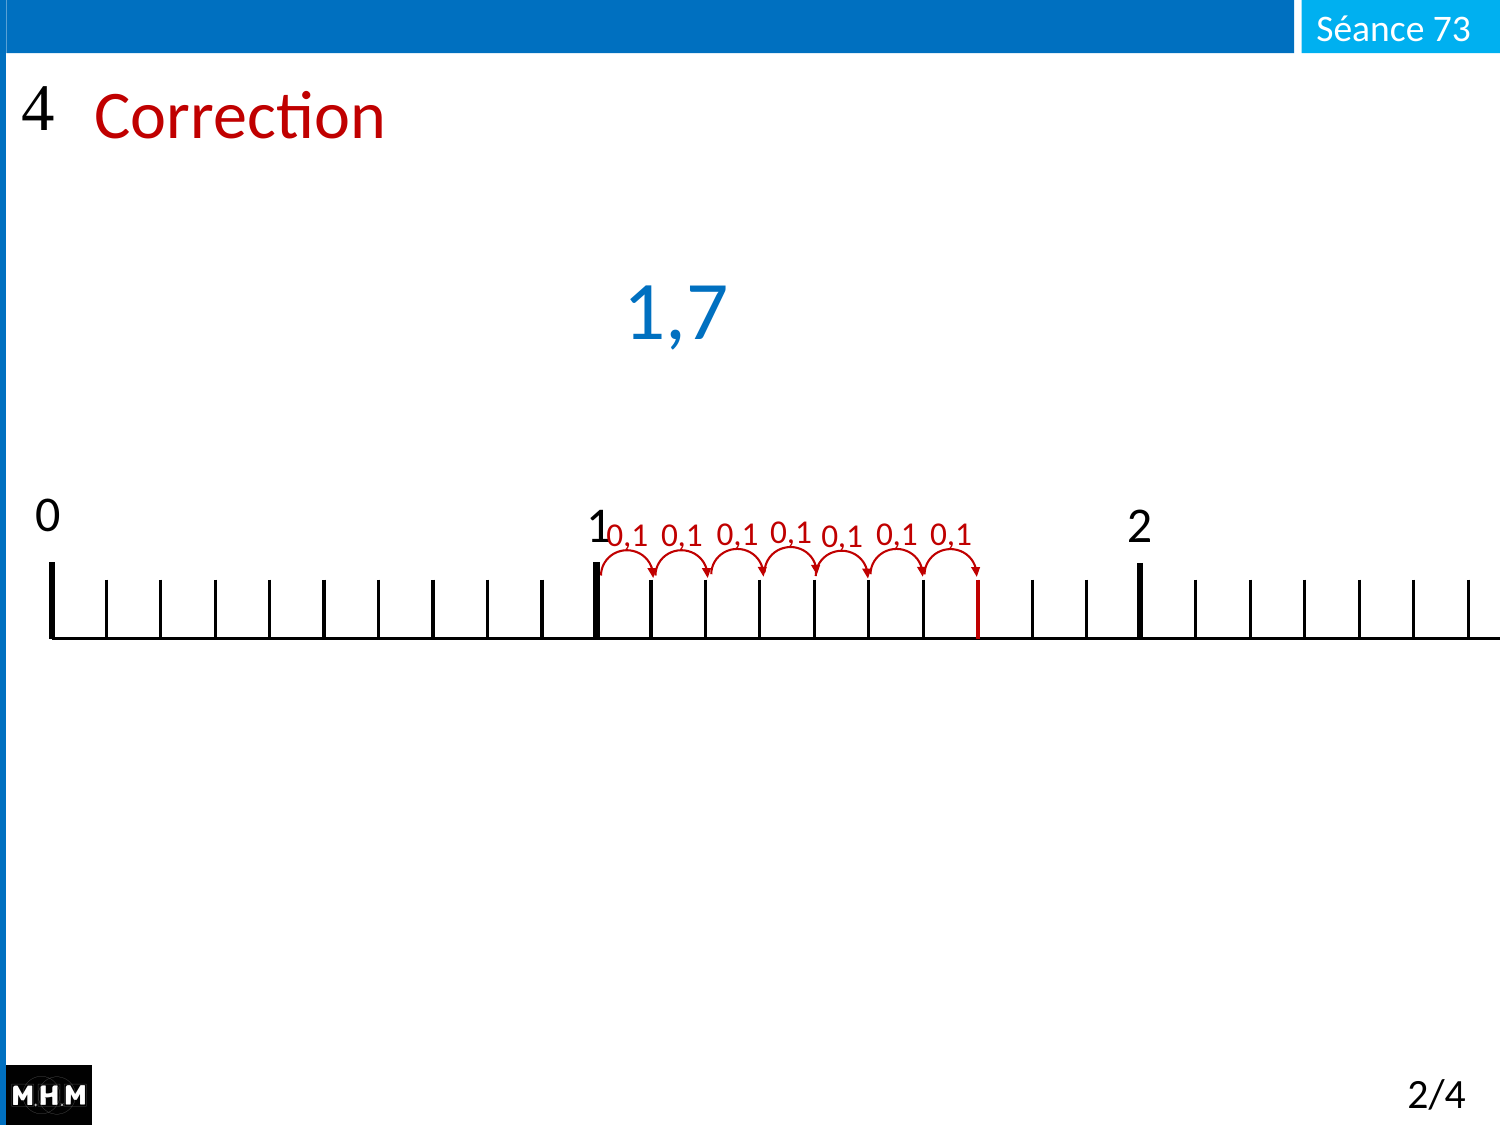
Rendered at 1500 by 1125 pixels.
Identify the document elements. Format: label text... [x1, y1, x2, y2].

text_box 1,7 [608, 249, 815, 364]
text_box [20, 474, 1500, 640]
title Correction [79, 71, 1374, 161]
list 2/4 [1373, 1064, 1500, 1125]
picture [6, 1065, 92, 1125]
